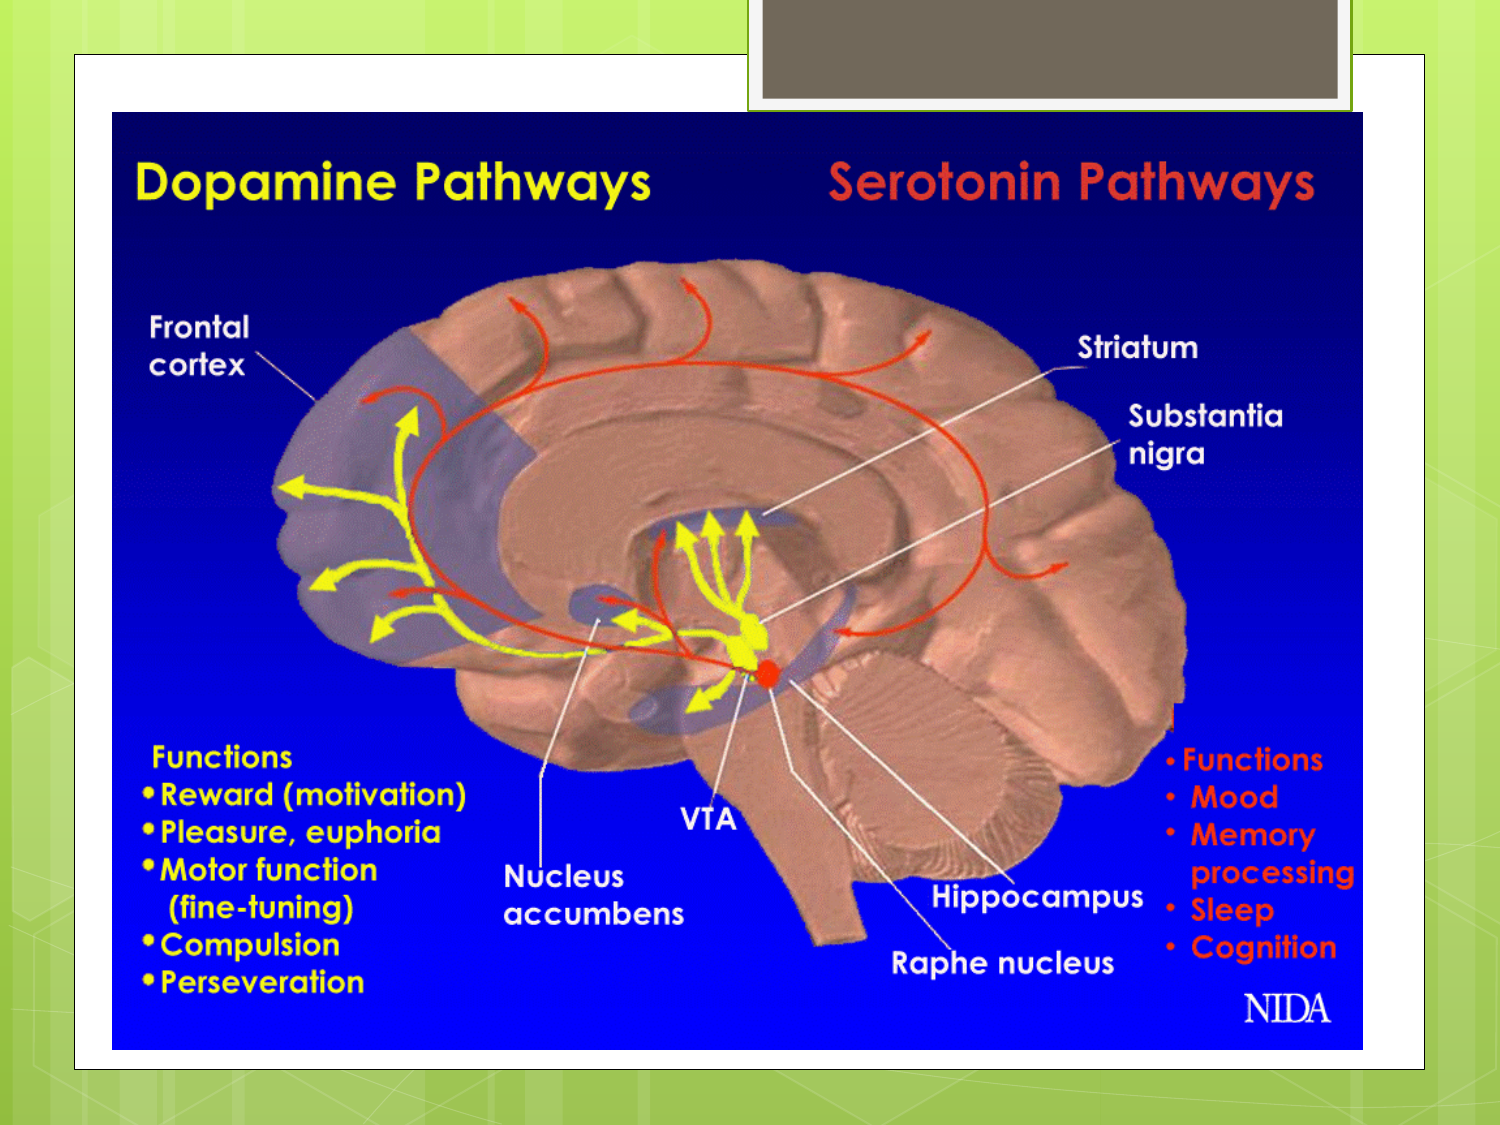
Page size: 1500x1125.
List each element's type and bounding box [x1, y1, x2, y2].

list [112, 112, 1363, 1051]
